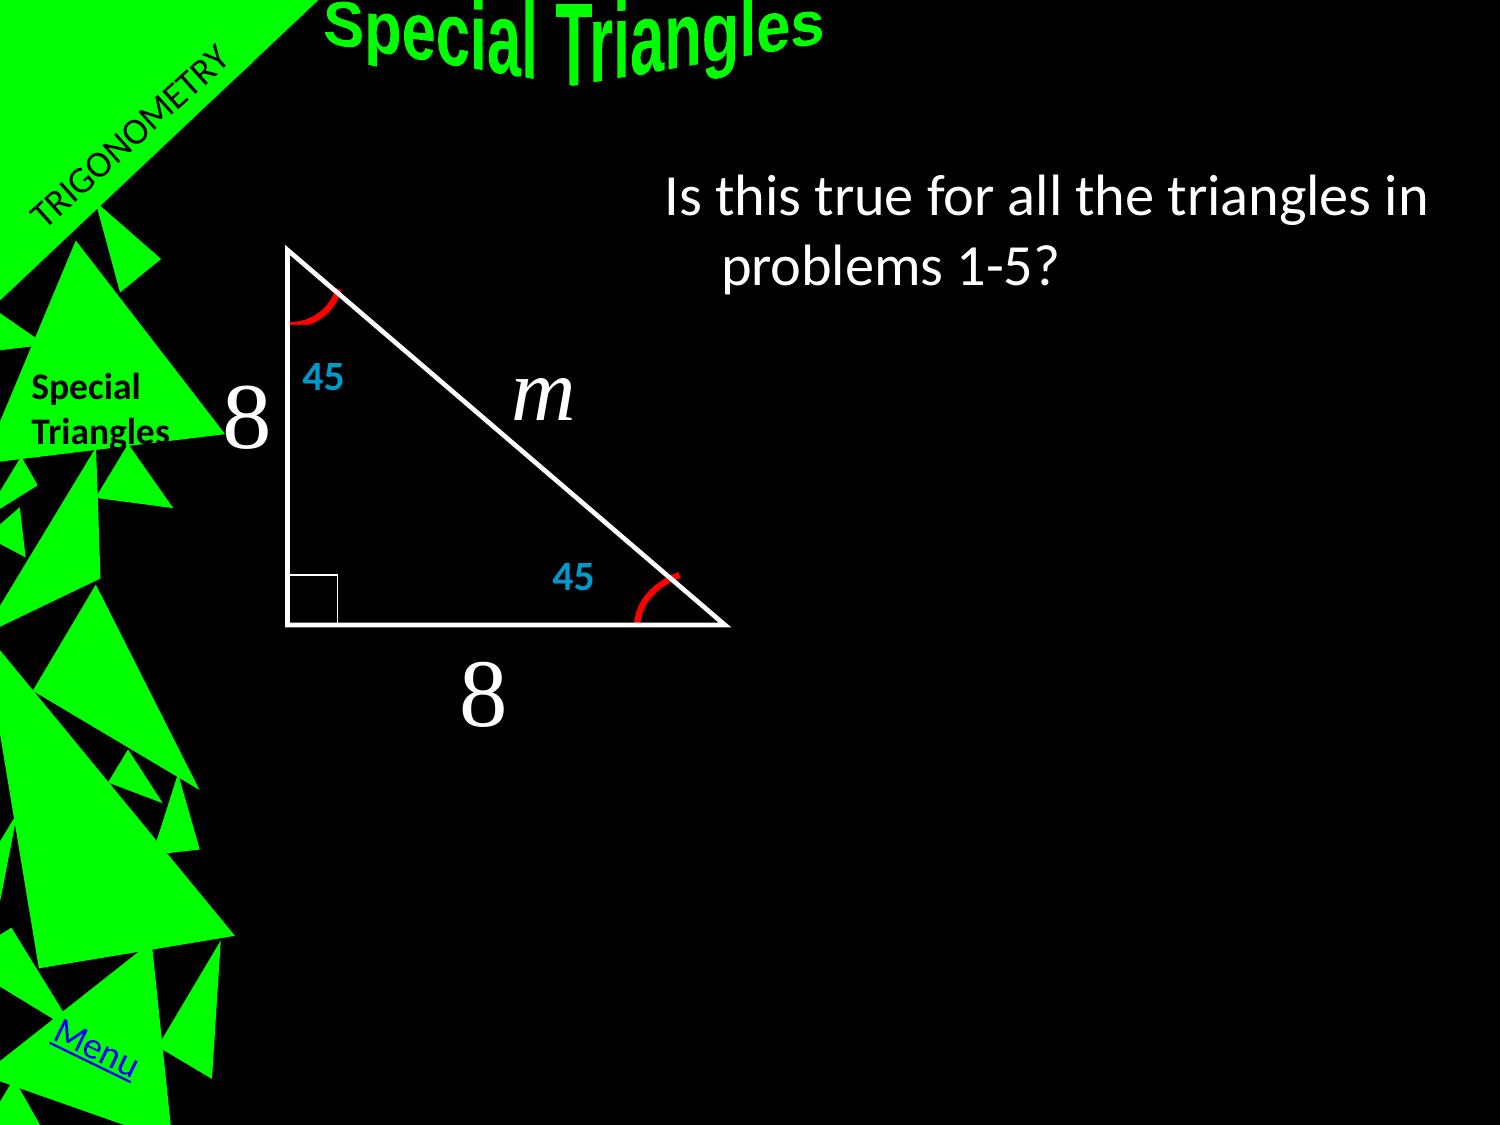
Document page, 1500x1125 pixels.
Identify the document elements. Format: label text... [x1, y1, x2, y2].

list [449, 637, 523, 751]
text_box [212, 362, 280, 467]
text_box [287, 249, 726, 626]
text_box SOH CAH TOA [209, 252, 321, 632]
text_box Is this true for all the triangles in problems 1-5? [649, 149, 1463, 305]
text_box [0, 0, 321, 1125]
